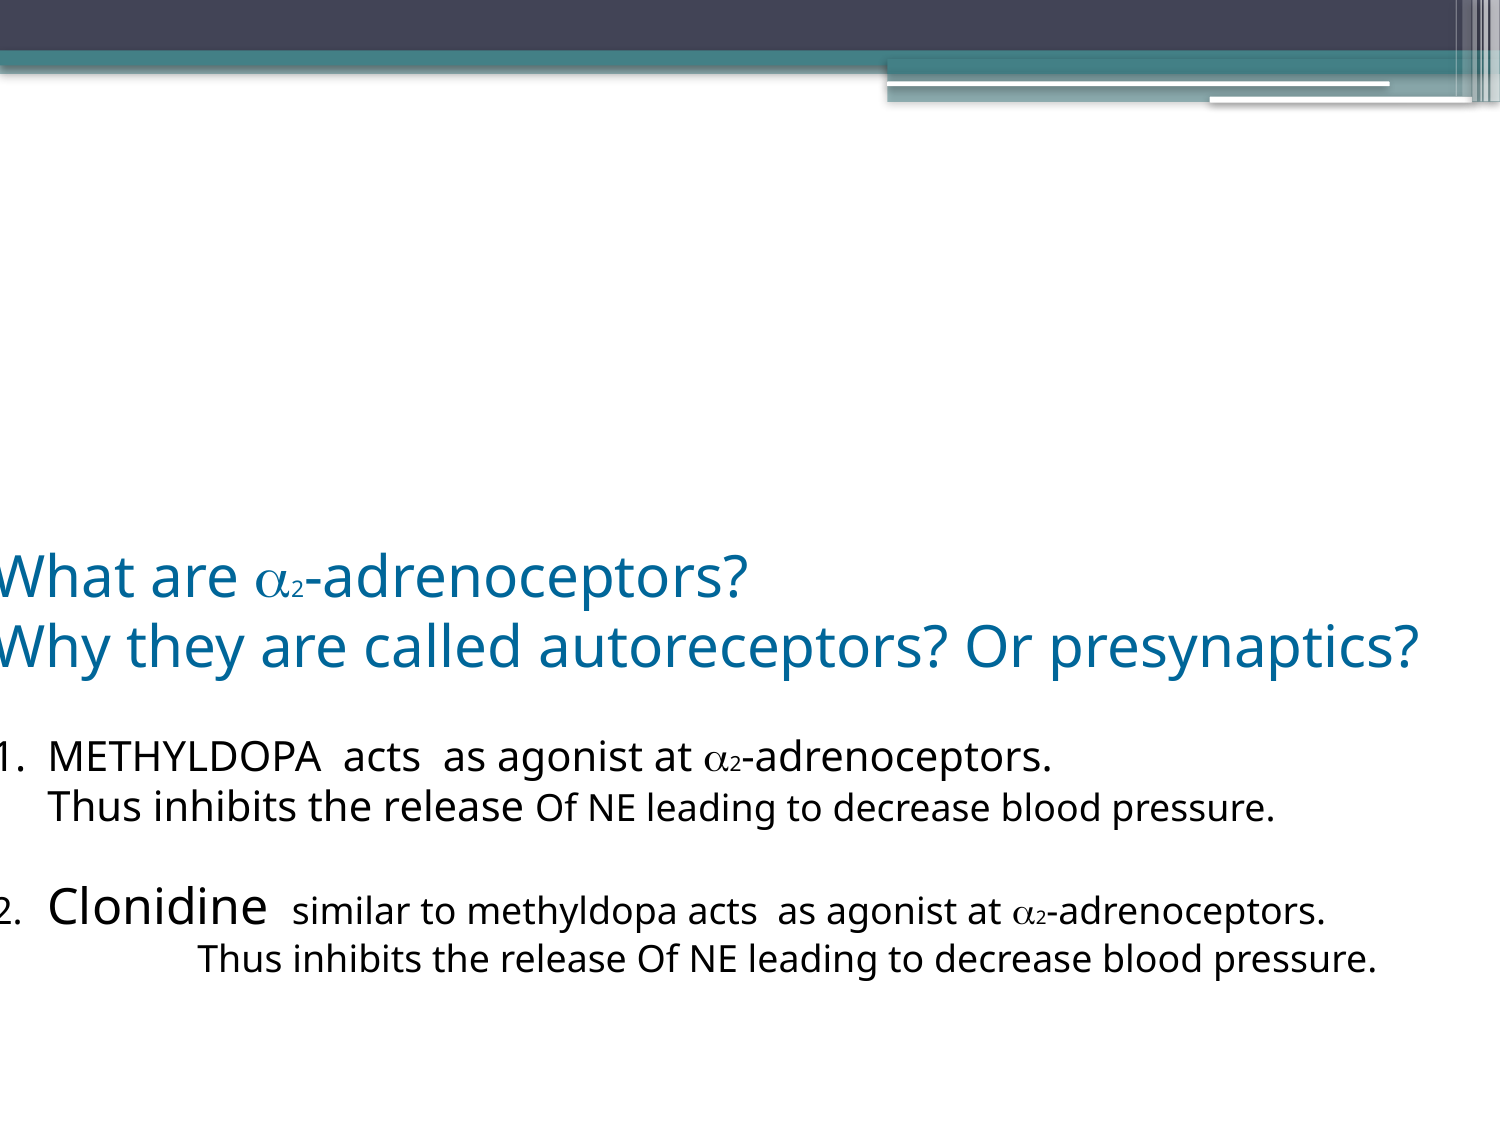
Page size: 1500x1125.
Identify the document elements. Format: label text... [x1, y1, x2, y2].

text_box What are a2-adrenoceptors? Why they are called autoreceptors? Or presynaptics? METHYLDOPA acts as agonist at a2-adrenoceptors. Thus inhibits the release Of NE leading to decrease blood pressure. 2. Clonidine similar to methyldopa acts as agonist at a2-adrenoceptors. Thus inhibits the release Of NE leading to decrease blood pressure. [0, 532, 1500, 1077]
